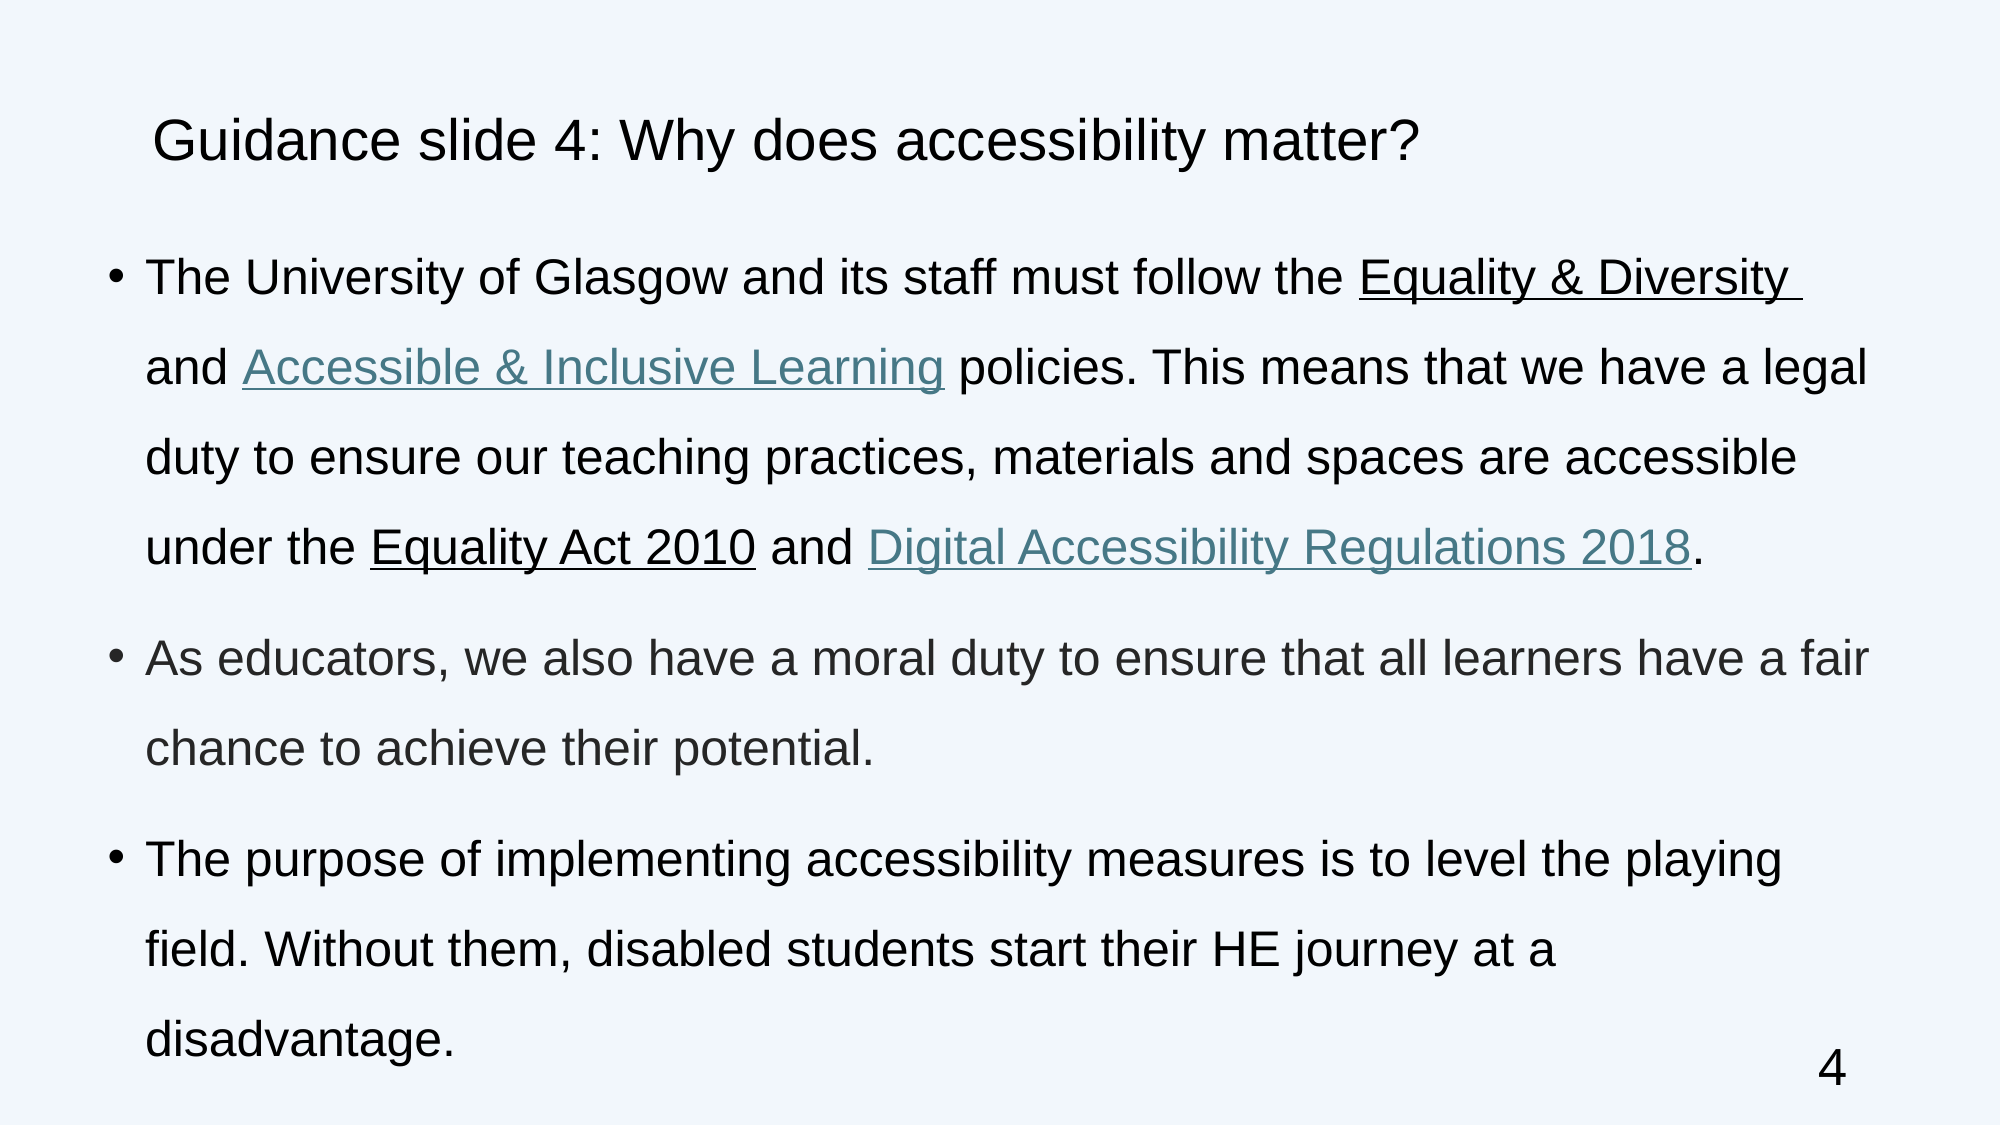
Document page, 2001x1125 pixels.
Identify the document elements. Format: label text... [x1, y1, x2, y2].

title Guidance slide 4: Why does accessibility matter? [137, 75, 1863, 207]
slide_number 4 [1687, 1035, 1863, 1103]
list The University of Glasgow and its staff must follow the Equality & Diversity and Accessible & Inclusive Learning policies. This means that we have a legal duty to ensure our teaching practices, materials and spaces are accessible under the Equality Act 2010 and Digital Accessibility Regulations 2018. As educators, we also have a moral duty to ensure that all learners have a fair chance to achieve their potential. The purpose of implementing accessibility measures is to level the playing field. Without them, disabled students start their HE journey at a disadvantage. [92, 207, 1898, 1072]
